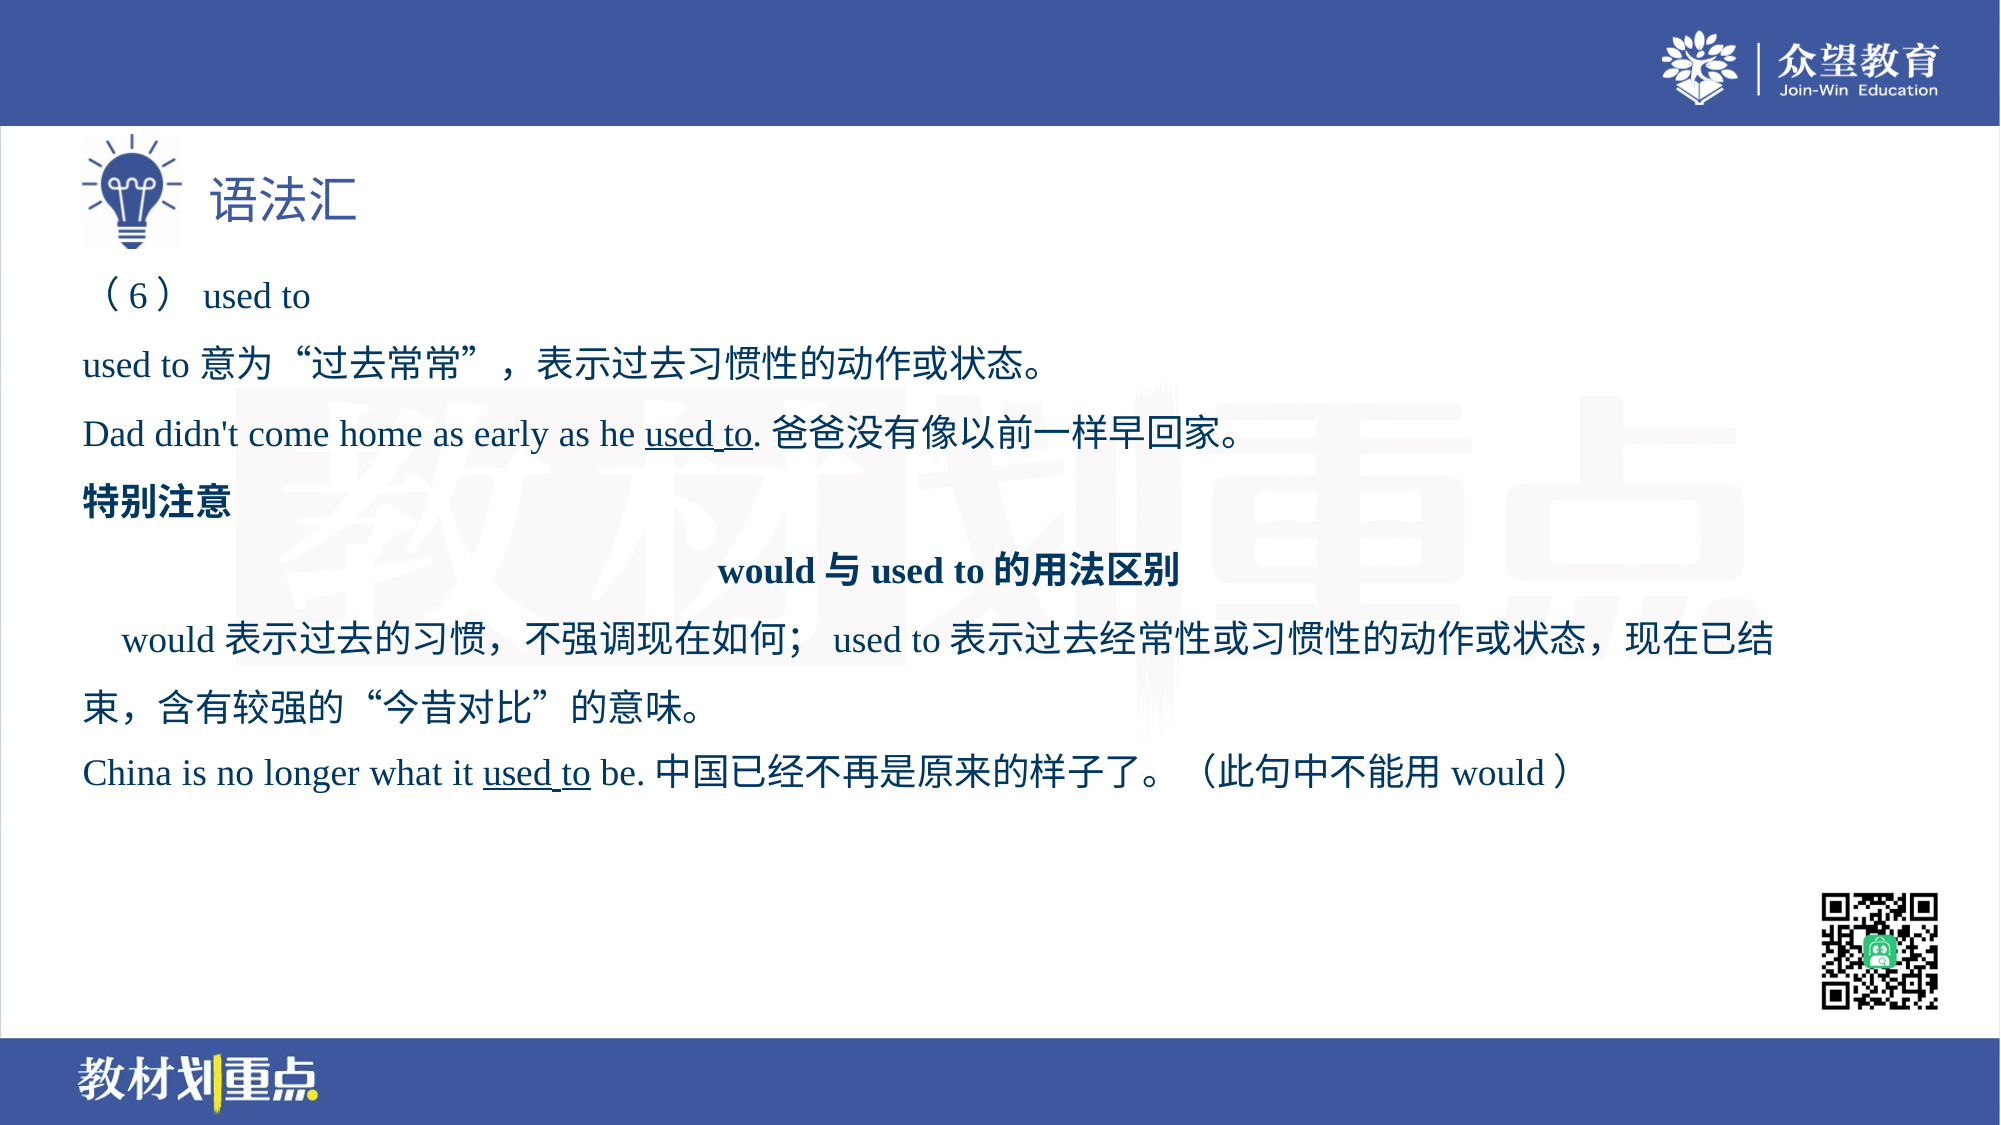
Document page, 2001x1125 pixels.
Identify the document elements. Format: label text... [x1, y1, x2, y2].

text_box （6）used to used to意为“过去常常”，表示过去习惯性的动作或状态。 Dad didn't come home as early as he used to.爸爸没有像以前一样早回家。 特别注意 would与used to的用法区别 would表示过去的习惯，不强调现在如何；used to表示过去经常性或习惯性的动作或状态，现在已结 束，含有较强的“今昔对比”的意味。 China is no longer what it used to be.中国已经不再是原来的样子了。（此句中不能用would） [82, 247, 1817, 787]
picture [0, 0, 2000, 1125]
